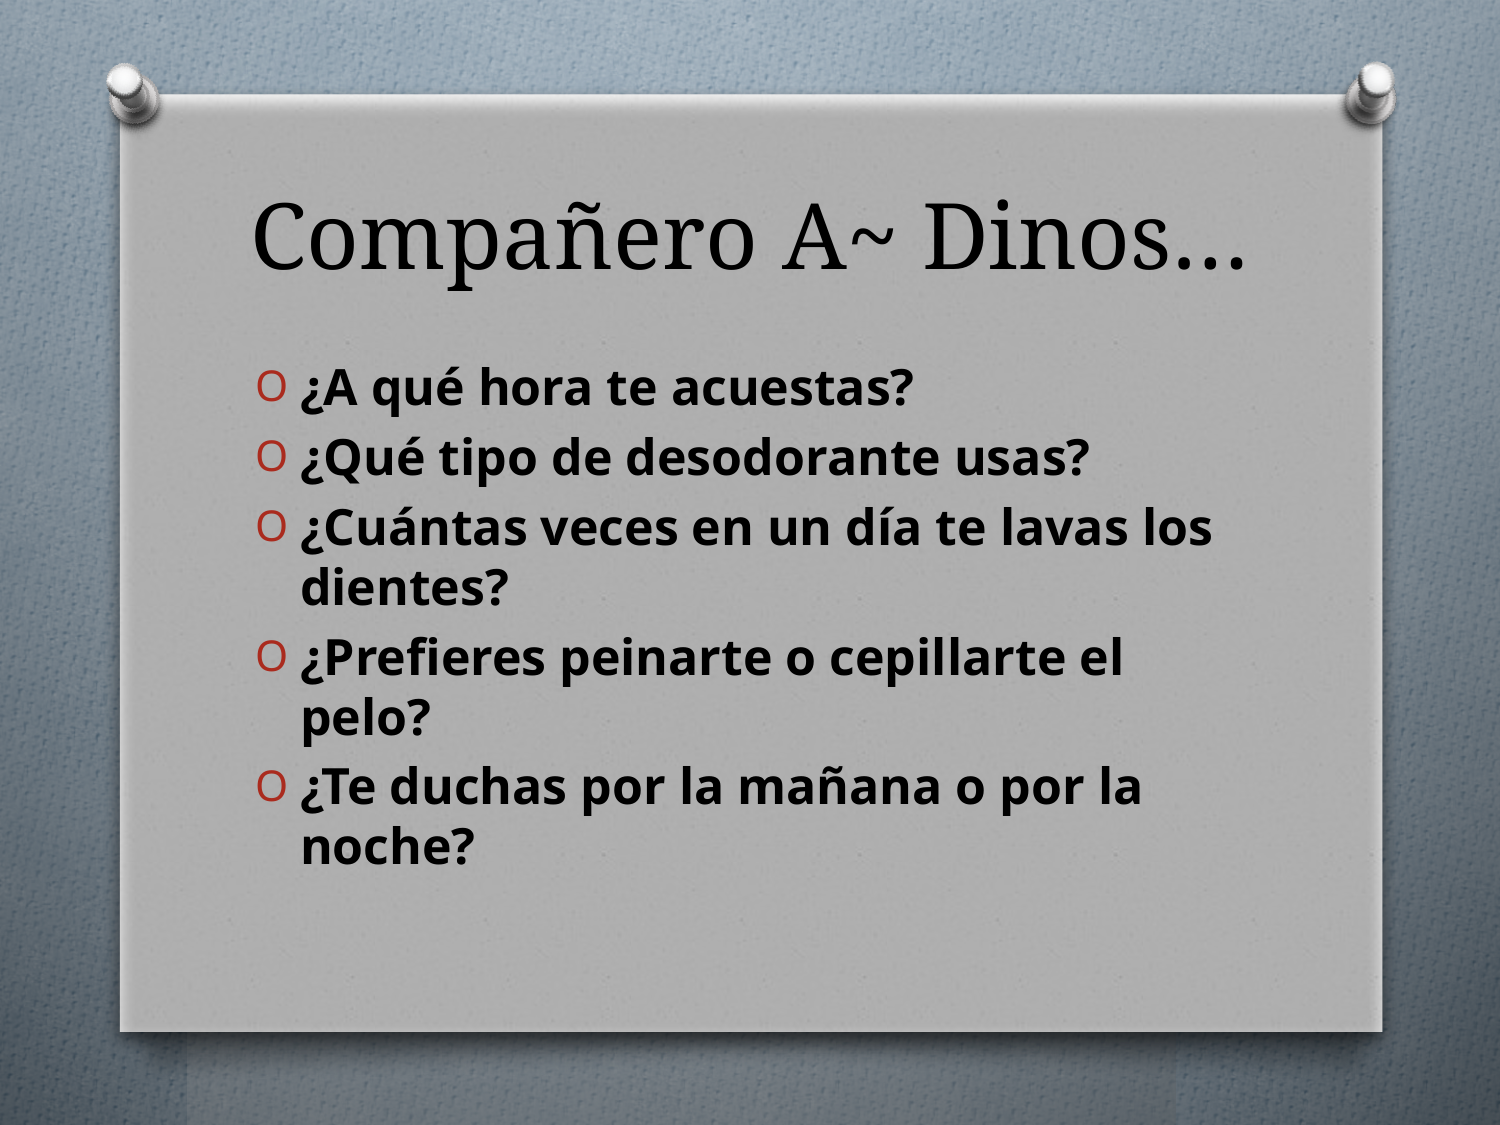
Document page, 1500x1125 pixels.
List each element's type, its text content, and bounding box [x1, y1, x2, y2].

picture [75, 29, 198, 153]
picture [1317, 35, 1439, 156]
title Compañero A~ Dinos… [179, 134, 1323, 332]
list ¿A qué hora te acuestas? ¿Qué tipo de desodorante usas? ¿Cuántas veces en un día te lavas los dientes? ¿Prefieres peinarte o cepillarte el pelo? ¿Te duchas por la mañana o por la noche? [240, 347, 1257, 939]
